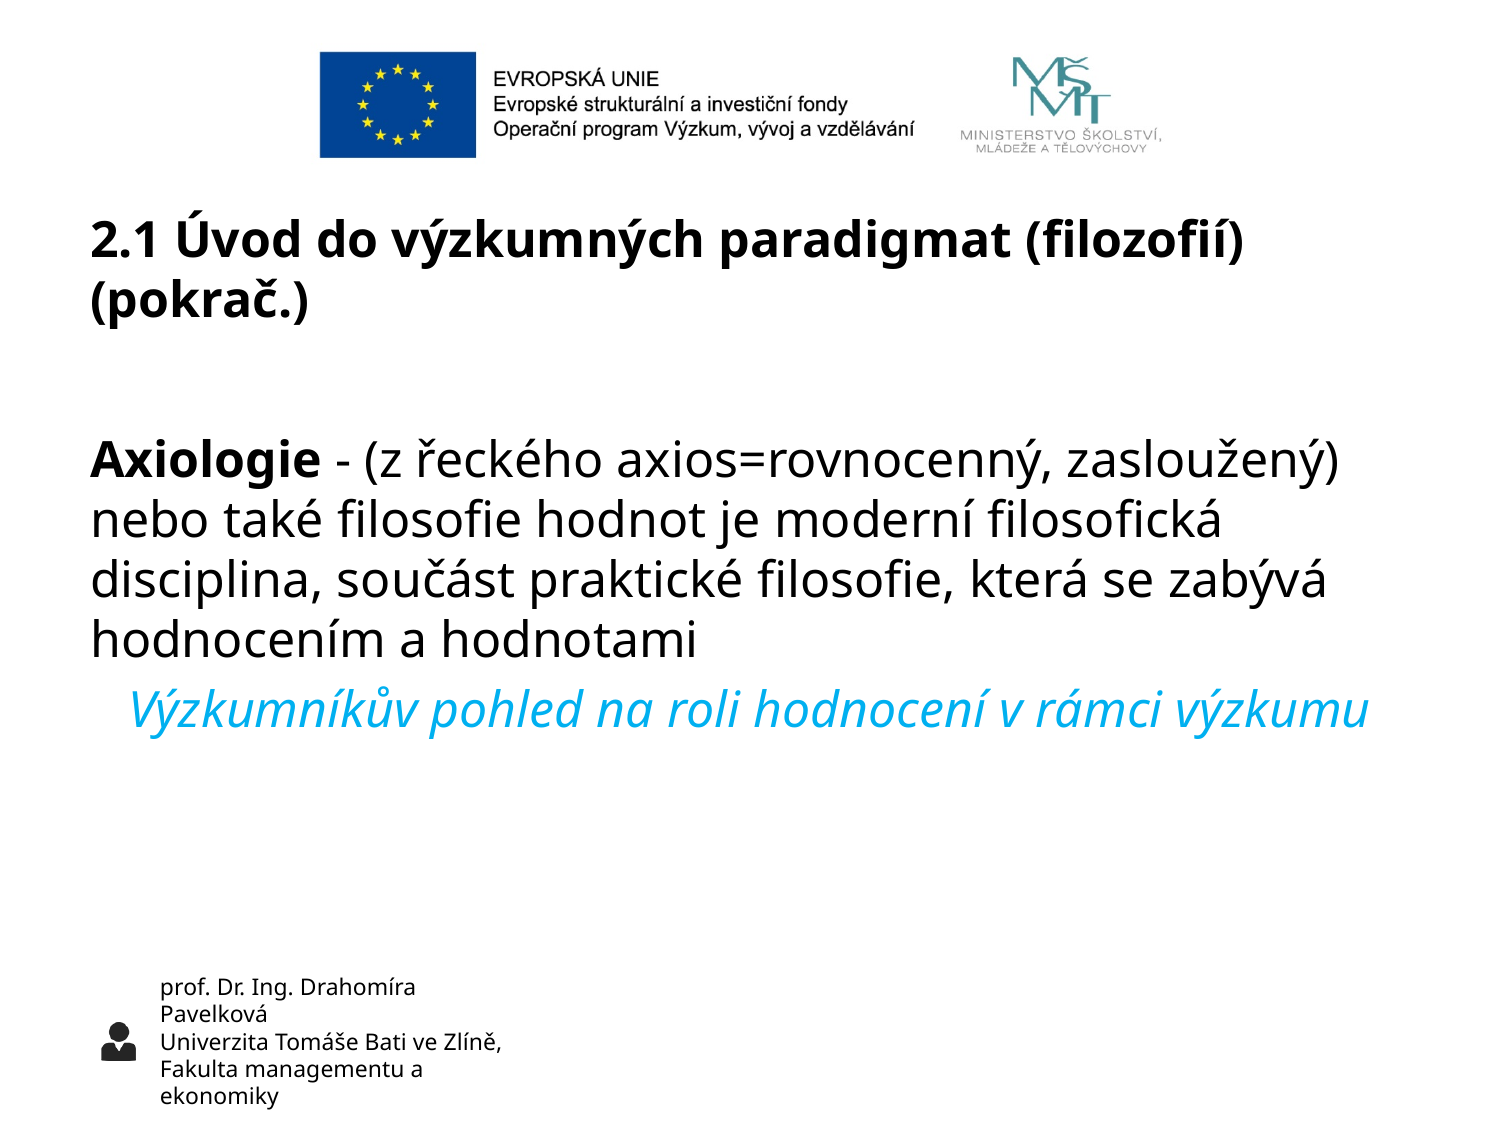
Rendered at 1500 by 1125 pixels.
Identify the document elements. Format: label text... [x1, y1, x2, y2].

list Axiologie - (z řeckého axios=rovnocenný, zasloužený) nebo také filosofie hodnot je moderní filosofická disciplina, součást praktické filosofie, která se zabývá hodnocením a hodnotami Výzkumníkův pohled na roli hodnocení v rámci výzkumu [75, 349, 1425, 965]
picture [101, 1021, 136, 1062]
footer prof. Dr. Ing. Drahomíra Pavelková Univerzita Tomáše Bati ve Zlíně, Fakulta managementu a ekonomiky [145, 999, 526, 1083]
picture [267, 0, 1213, 210]
title 2.1 Úvod do výzkumných paradigmat (filozofií) (pokrač.) [75, 185, 1459, 350]
